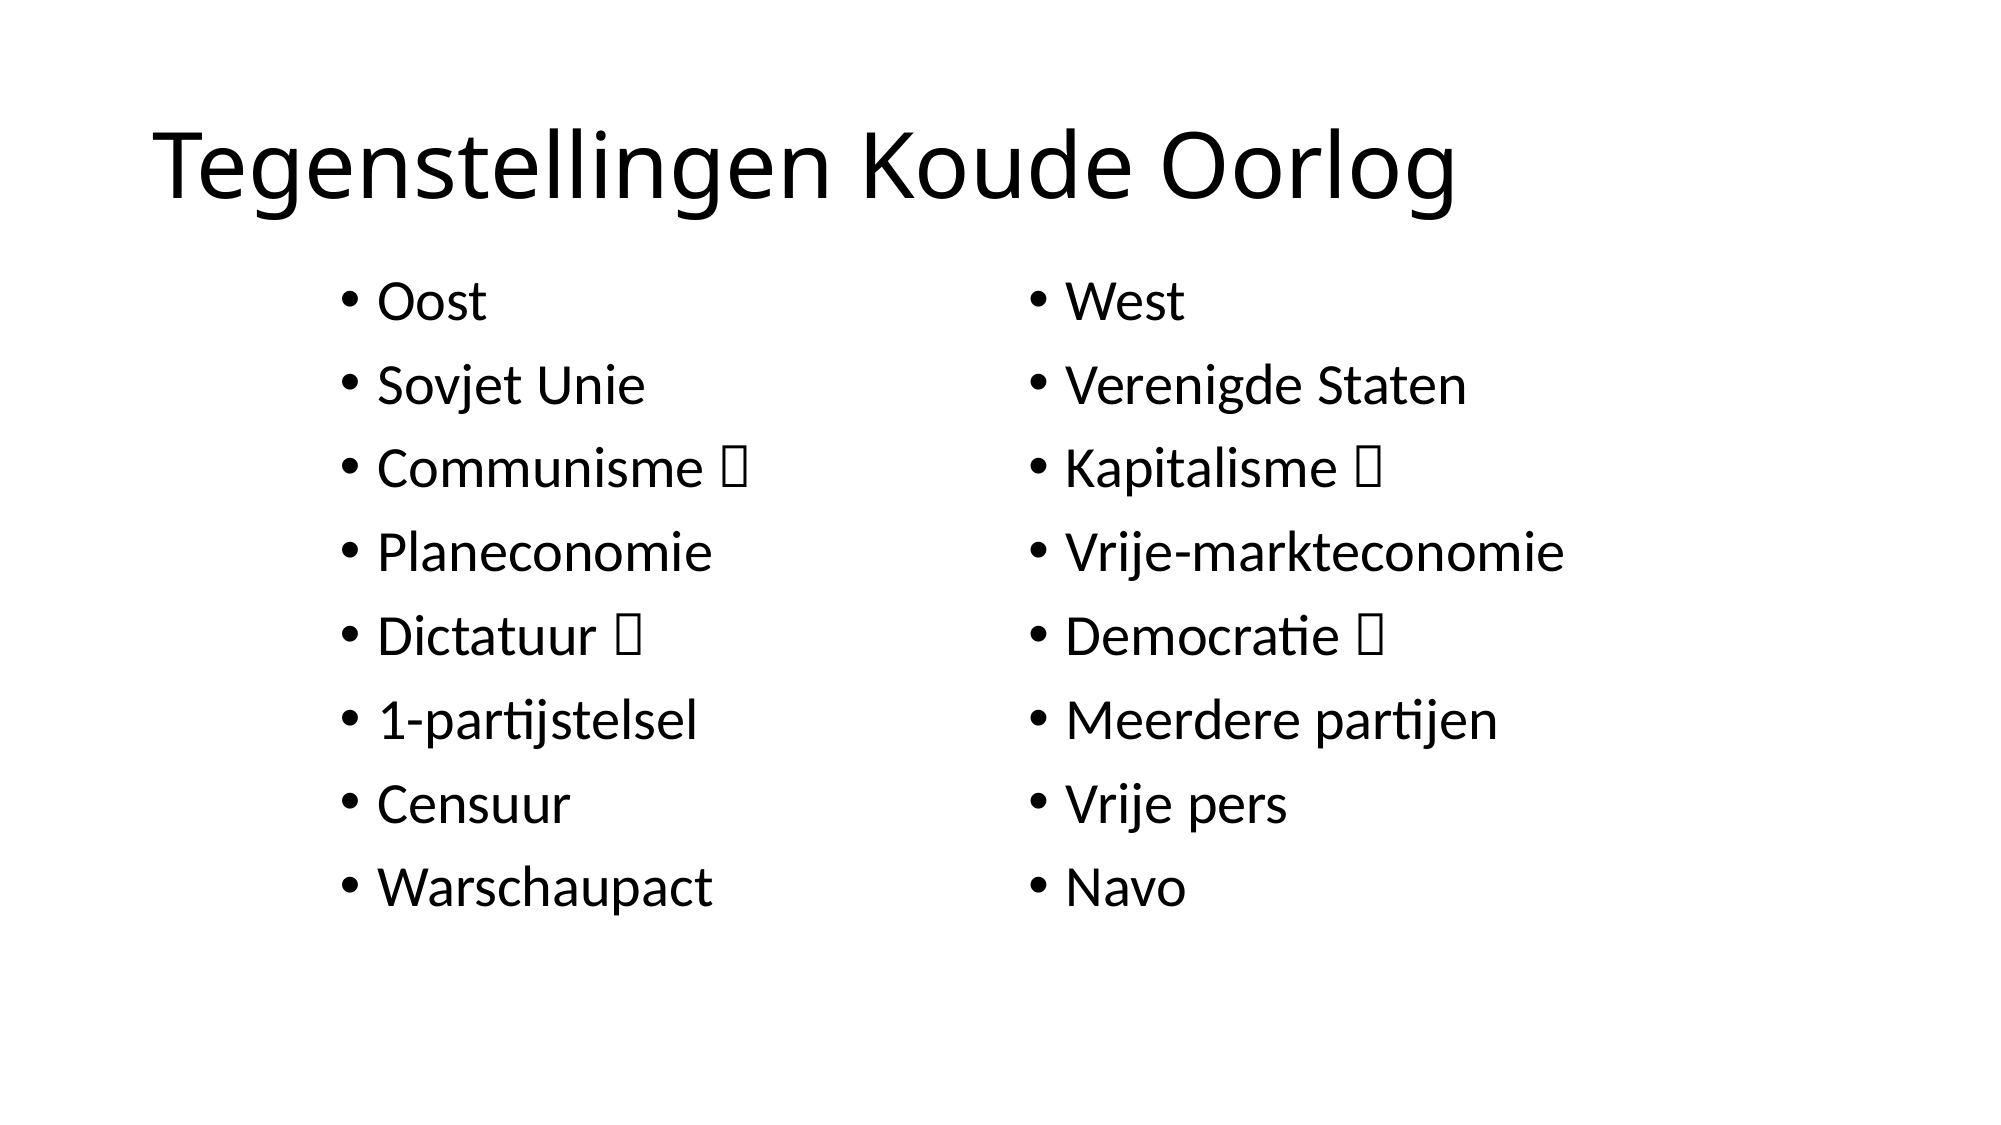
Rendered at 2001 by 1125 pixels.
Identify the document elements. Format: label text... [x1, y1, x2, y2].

list West Verenigde Staten Kapitalisme  Vrije-markteconomie Democratie  Meerdere partijen Vrije pers Navo [1013, 262, 1675, 1005]
title Tegenstellingen Koude Oorlog [137, 59, 1863, 278]
list Oost Sovjet Unie Communisme  Planeconomie Dictatuur  1-partijstelsel Censuur Warschaupact [324, 262, 987, 1005]
